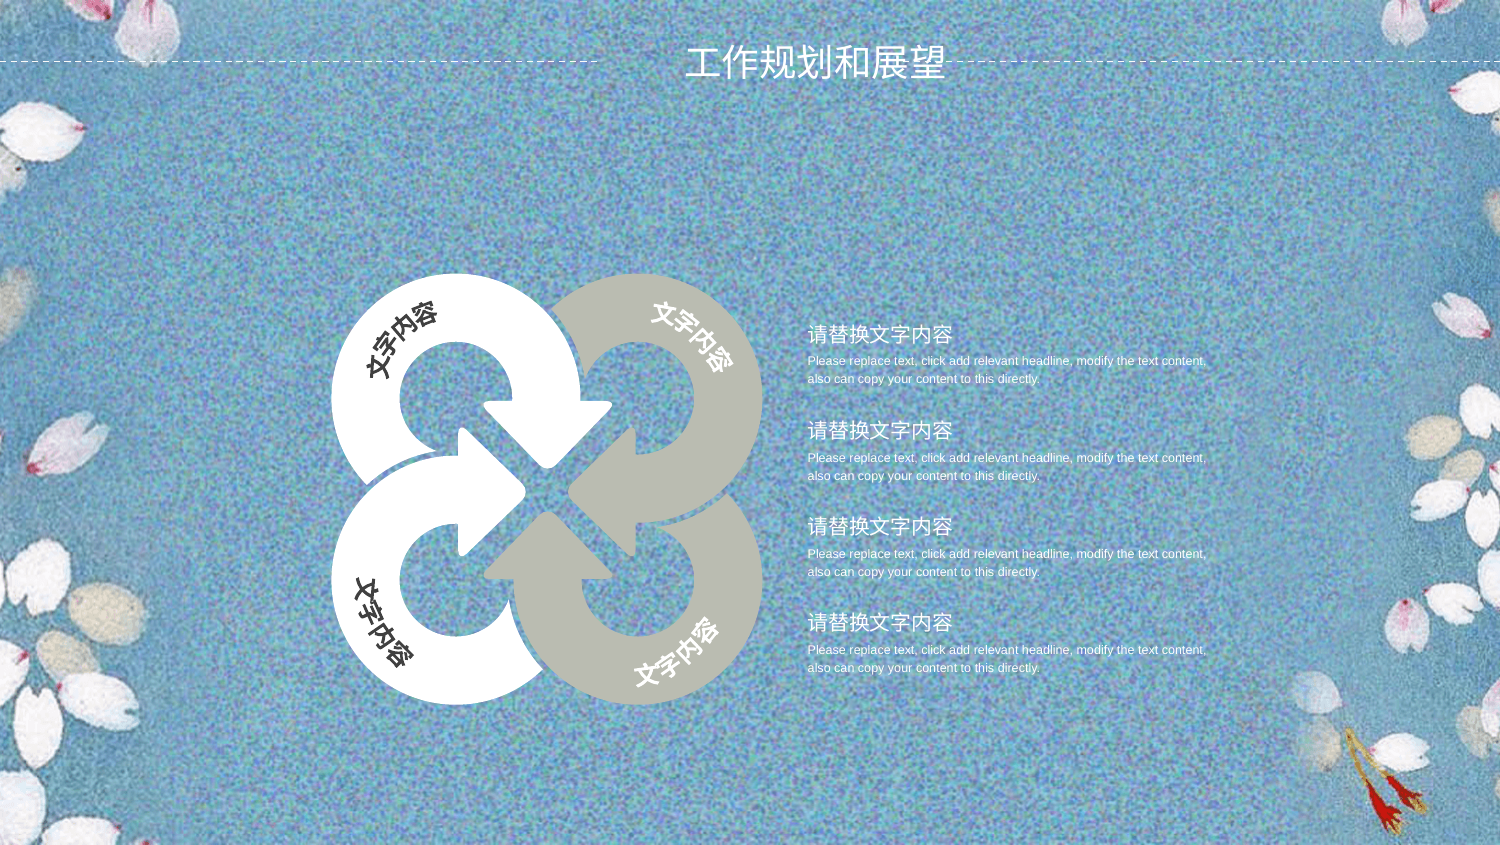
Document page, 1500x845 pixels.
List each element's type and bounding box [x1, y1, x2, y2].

text_box [807, 508, 1229, 578]
text_box [331, 273, 763, 705]
text_box [807, 604, 1229, 674]
text_box [807, 412, 1229, 482]
text_box [807, 316, 1229, 386]
picture [0, 0, 1500, 845]
